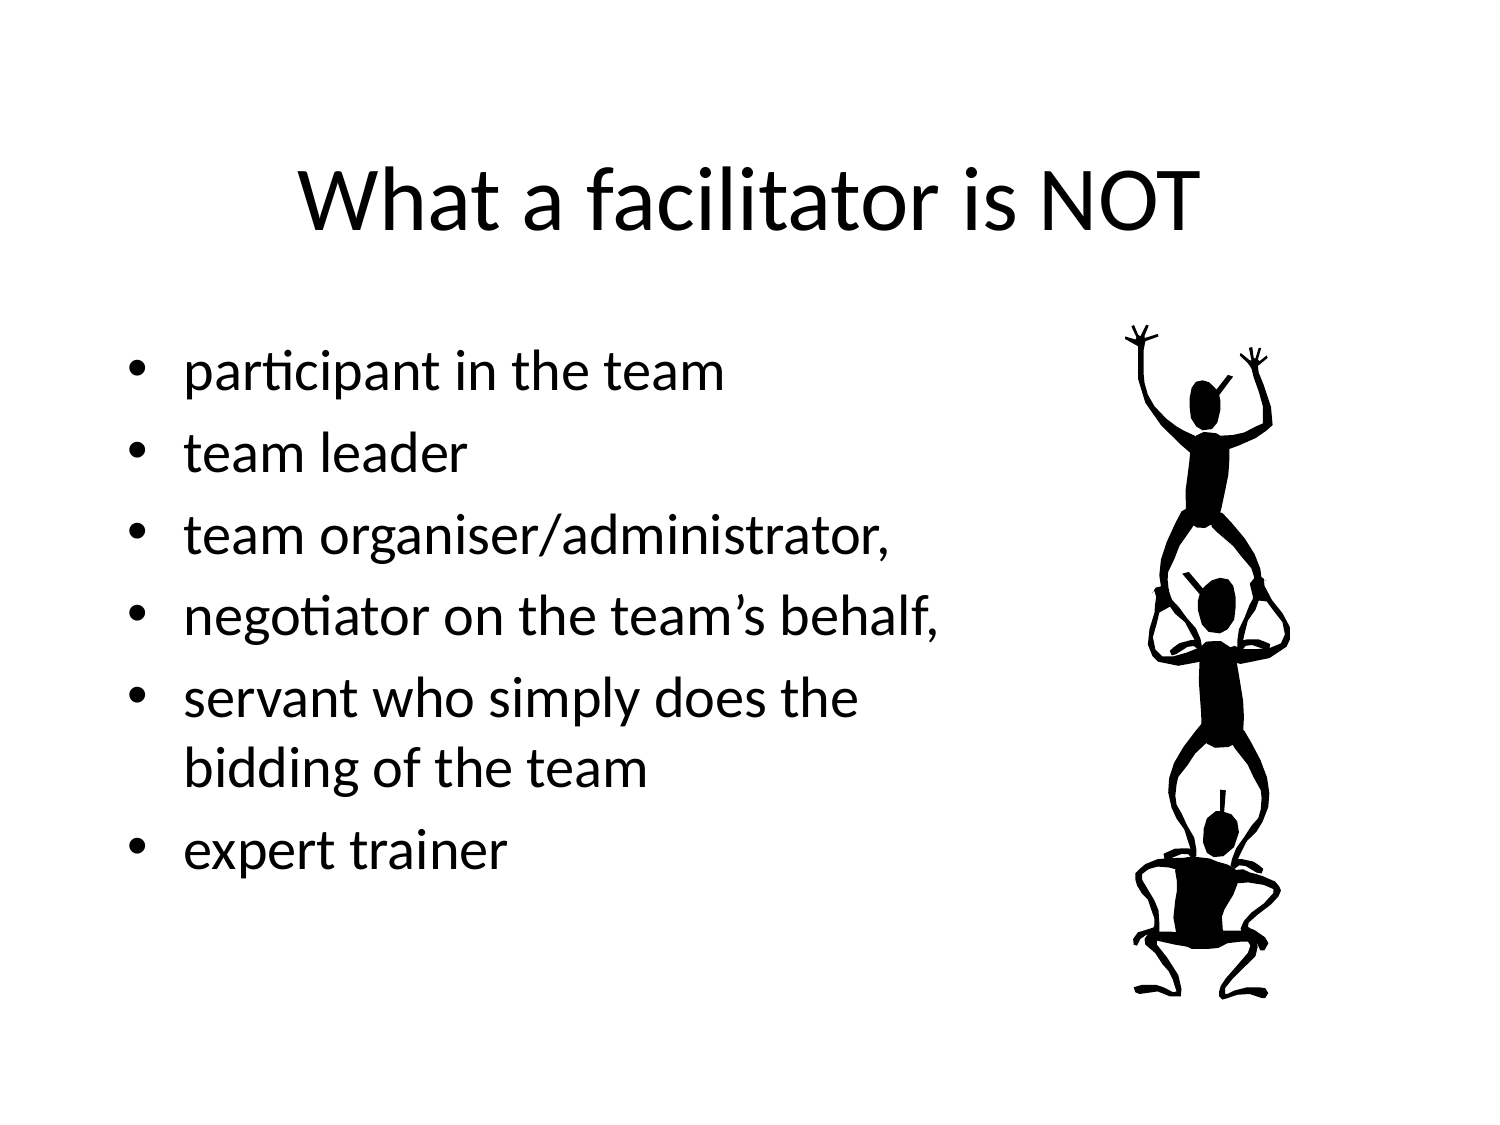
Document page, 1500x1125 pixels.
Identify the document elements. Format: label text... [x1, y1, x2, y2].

title What a facilitator is NOT [112, 99, 1388, 288]
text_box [1124, 324, 1291, 1001]
list participant in the team team leader team organiser/administrator, negotiator on the team’s behalf, servant who simply does the bidding of the team expert trainer [112, 324, 1050, 1000]
